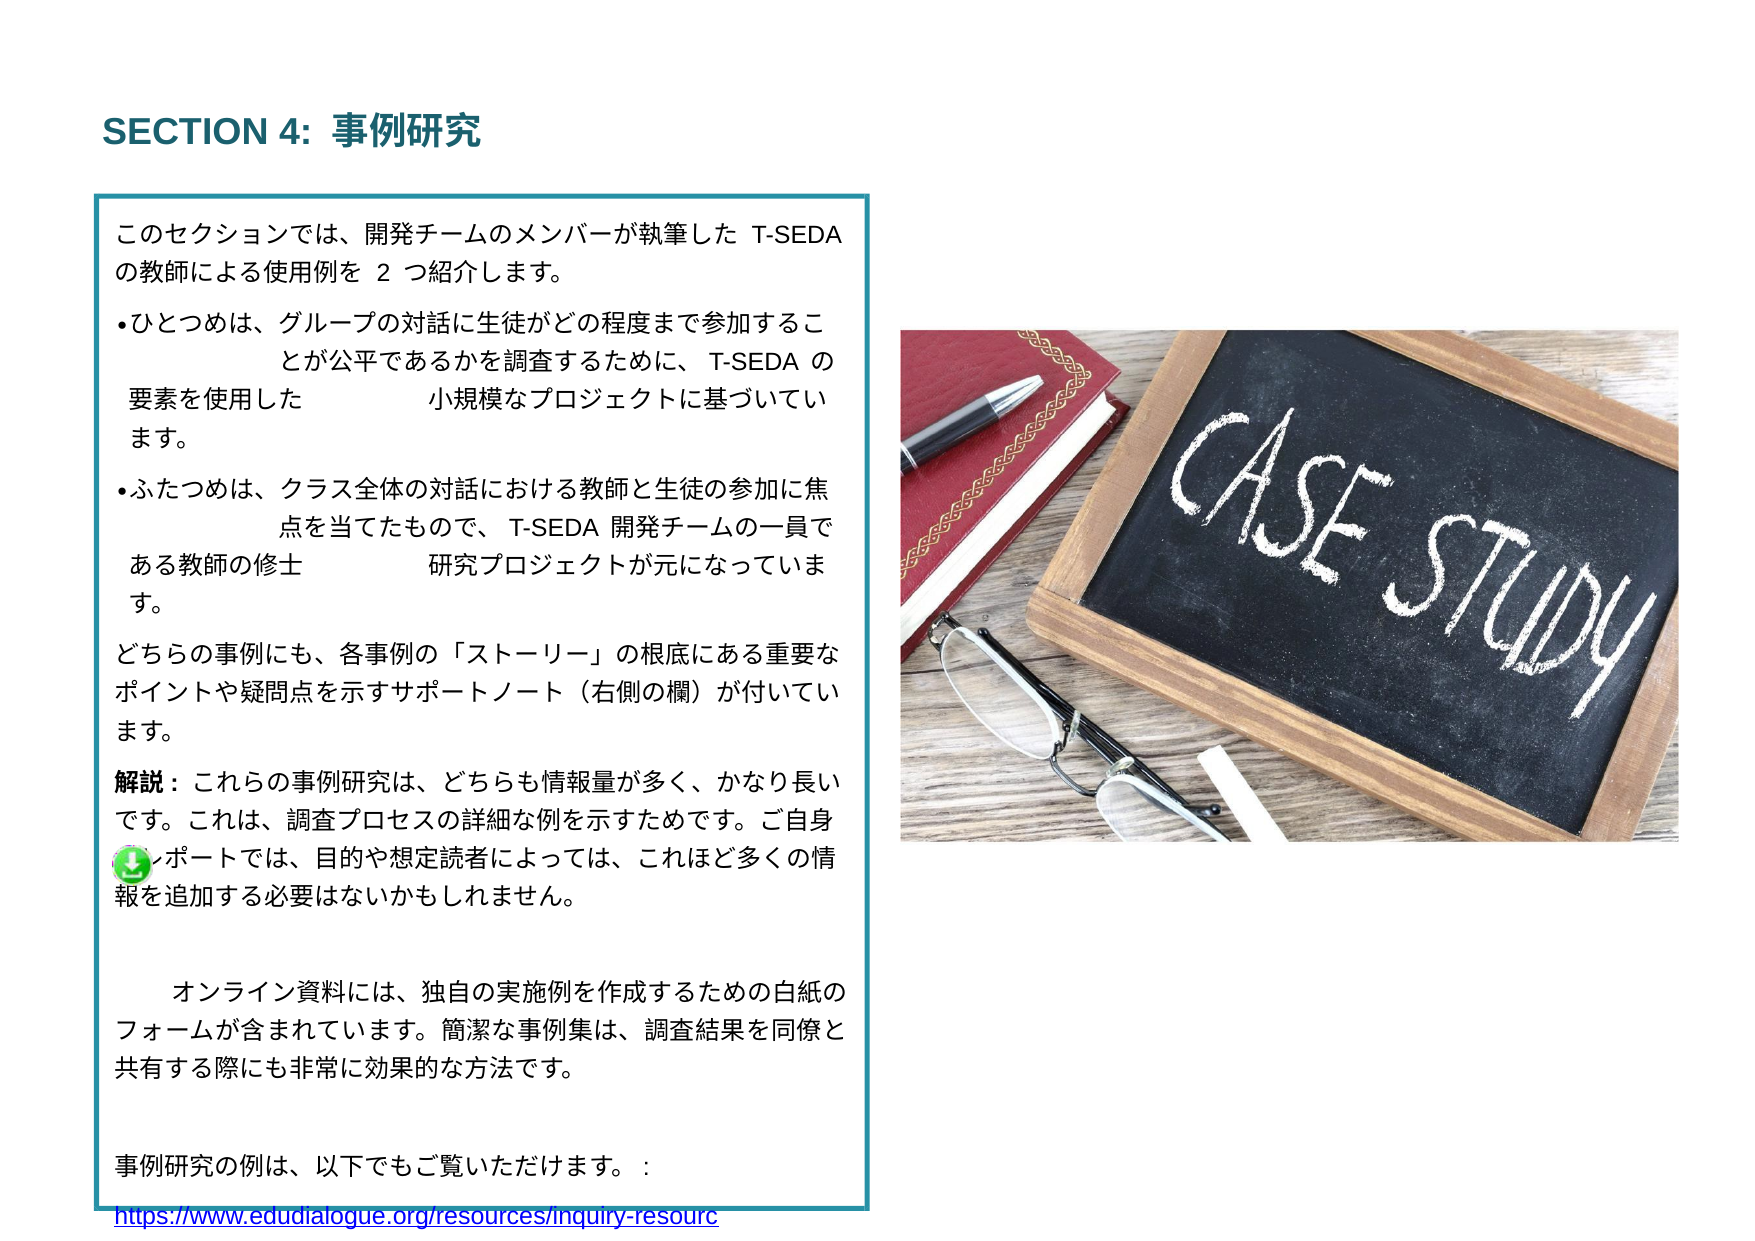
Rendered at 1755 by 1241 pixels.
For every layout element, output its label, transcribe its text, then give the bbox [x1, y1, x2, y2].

text_box このセクションでは、開発チームのメンバーが執筆した T-SEDA の教師による使用例を 2 つ紹介します。 ひとつめは、グループの対話に生徒がどの程度まで参加するこ とが公平であるかを調査するために、T-SEDA の要素を使用した 小規模なプロジェクトに基づいています。 ふたつめは、クラス全体の対話における教師と生徒の参加に焦 点を当てたもので、T-SEDA 開発チームの一員である教師の修士 研究プロジェクトが元になっています。 どちらの事例にも、各事例の「ストーリー」の根底にある重要なポイントや疑問点を示すサポートノート（右側の欄）が付いています。 解説: これらの事例研究は、どちらも情報量が多く、かなり長いです。これは、調査プロセスの詳細な例を示すためです。ご自身のレポートでは、目的や想定読者によっては、これほど多くの情報を追加する必要はないかもしれません。 オンライン資料には、独自の実施例を作成するための白紙のフォームが含まれています。簡潔な事例集は、調査結果を同僚と共有する際にも非常に効果的な方法です。 事例研究の例は、以下でもご覧いただけます。: https://www.edudialogue.org/resources/inquiry-resources/ [112, 207, 852, 1230]
picture [900, 326, 1679, 846]
title SECTION 4: 事例研究 [99, 105, 603, 193]
text_box [93, 193, 870, 1211]
picture [112, 844, 153, 886]
title SECTION 4: 事例研究 [100, 199, 603, 315]
